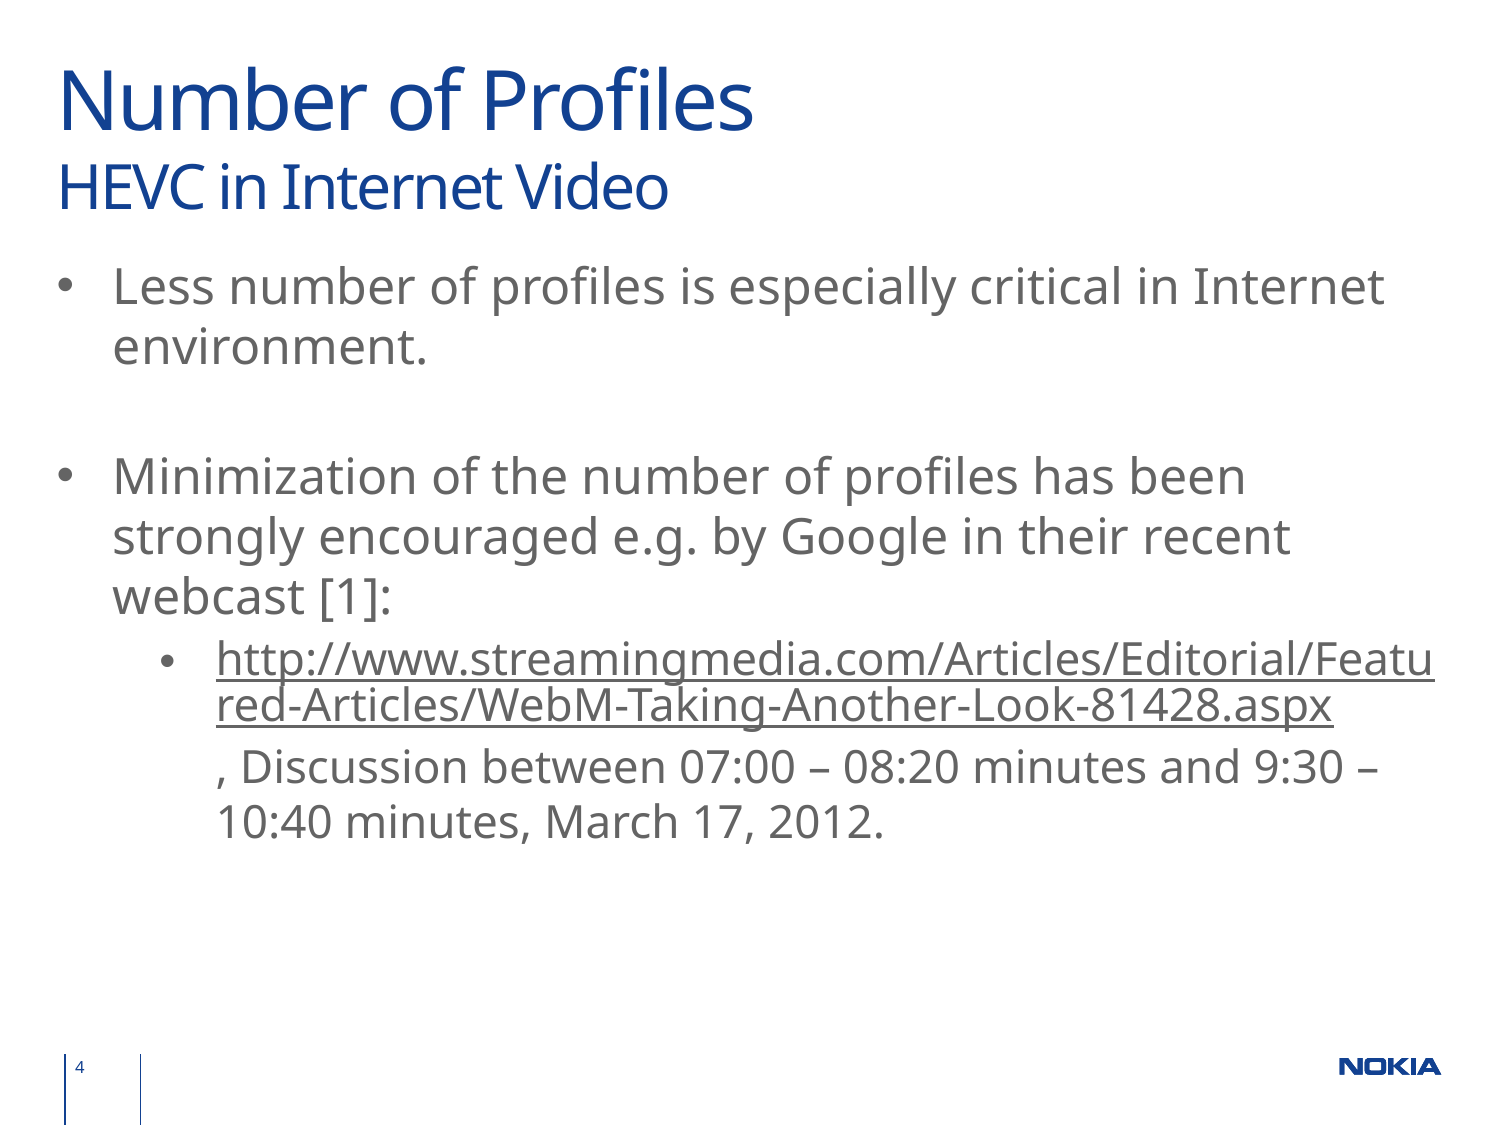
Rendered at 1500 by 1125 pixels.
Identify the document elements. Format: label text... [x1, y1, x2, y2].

list Less number of profiles is especially critical in Internet environment. Minimization of the number of profiles has been strongly encouraged e.g. by Google in their recent webcast [1]: http://www.streamingmedia.com/Articles/Editorial/Featured-Articles/WebM-Taking-Another-Look-81428.aspx, Discussion between 07:00 – 08:20 minutes and 9:30 – 10:40 minutes, March 17, 2012. [56, 254, 1436, 1032]
title Number of Profiles HEVC in Internet Video [56, 47, 1433, 224]
slide_number 4 [75, 1057, 124, 1079]
